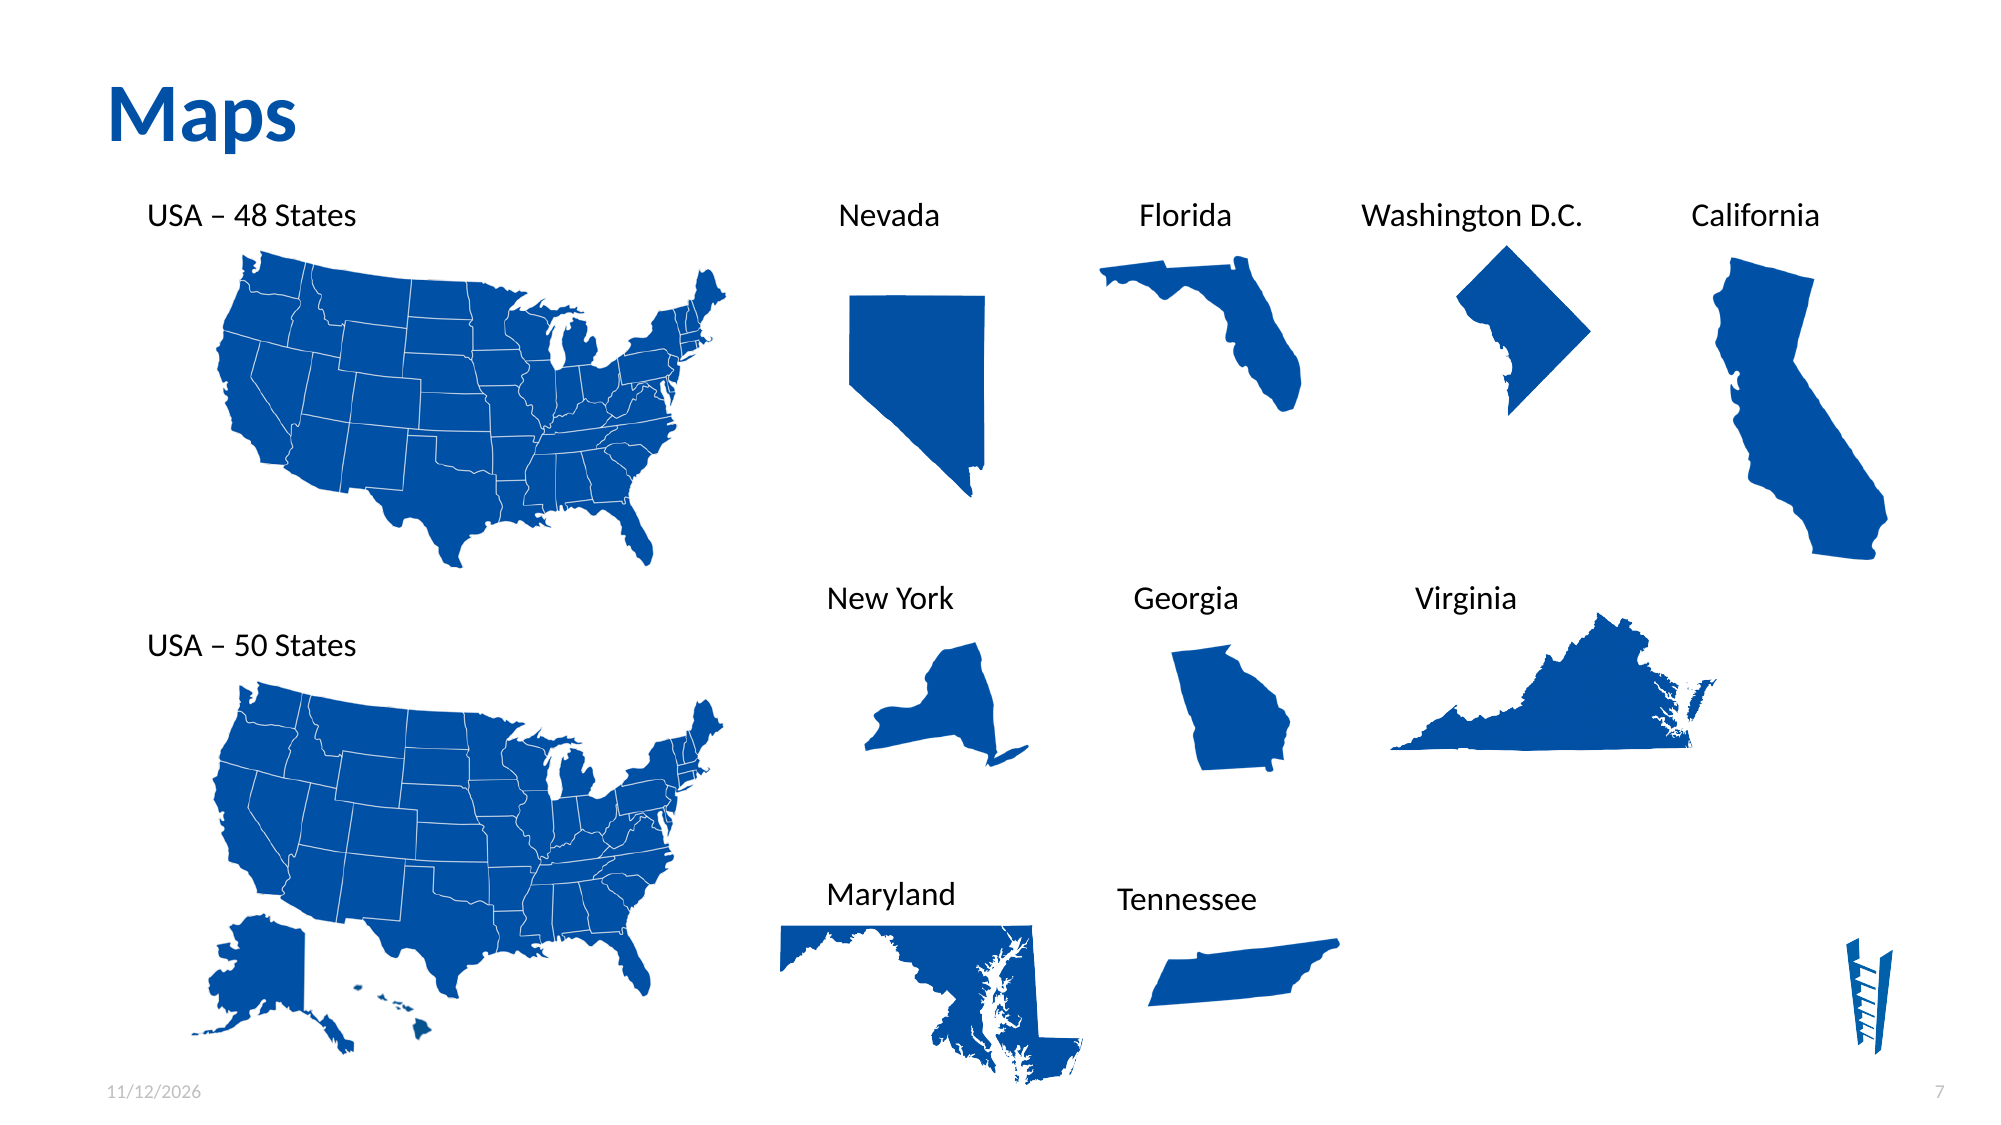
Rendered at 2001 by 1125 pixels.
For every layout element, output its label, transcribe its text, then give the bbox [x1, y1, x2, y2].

picture [177, 665, 738, 1072]
title Maps [106, 44, 1392, 171]
picture [1125, 913, 1359, 1032]
text_box USA – 50 States [146, 623, 456, 664]
picture [189, 228, 750, 588]
picture [1389, 612, 1718, 752]
text_box Maryland [826, 871, 1056, 912]
text_box Tennessee [1117, 877, 1356, 918]
picture [1698, 237, 1897, 581]
text_box Washington D.C. [1361, 192, 1683, 233]
picture [780, 925, 1083, 1085]
text_box California [1691, 192, 1920, 233]
text_box Nevada [838, 192, 1040, 233]
picture [838, 618, 1048, 793]
text_box Florida [1139, 192, 1332, 233]
picture [1148, 618, 1311, 793]
picture [1455, 245, 1591, 416]
text_box New York [826, 576, 1053, 617]
picture [849, 295, 985, 499]
text_box USA – 48 States [146, 192, 456, 233]
text_box Virginia [1415, 576, 1617, 611]
picture [1846, 938, 1893, 1055]
text_box Georgia [1133, 576, 1338, 617]
picture [1086, 237, 1314, 431]
